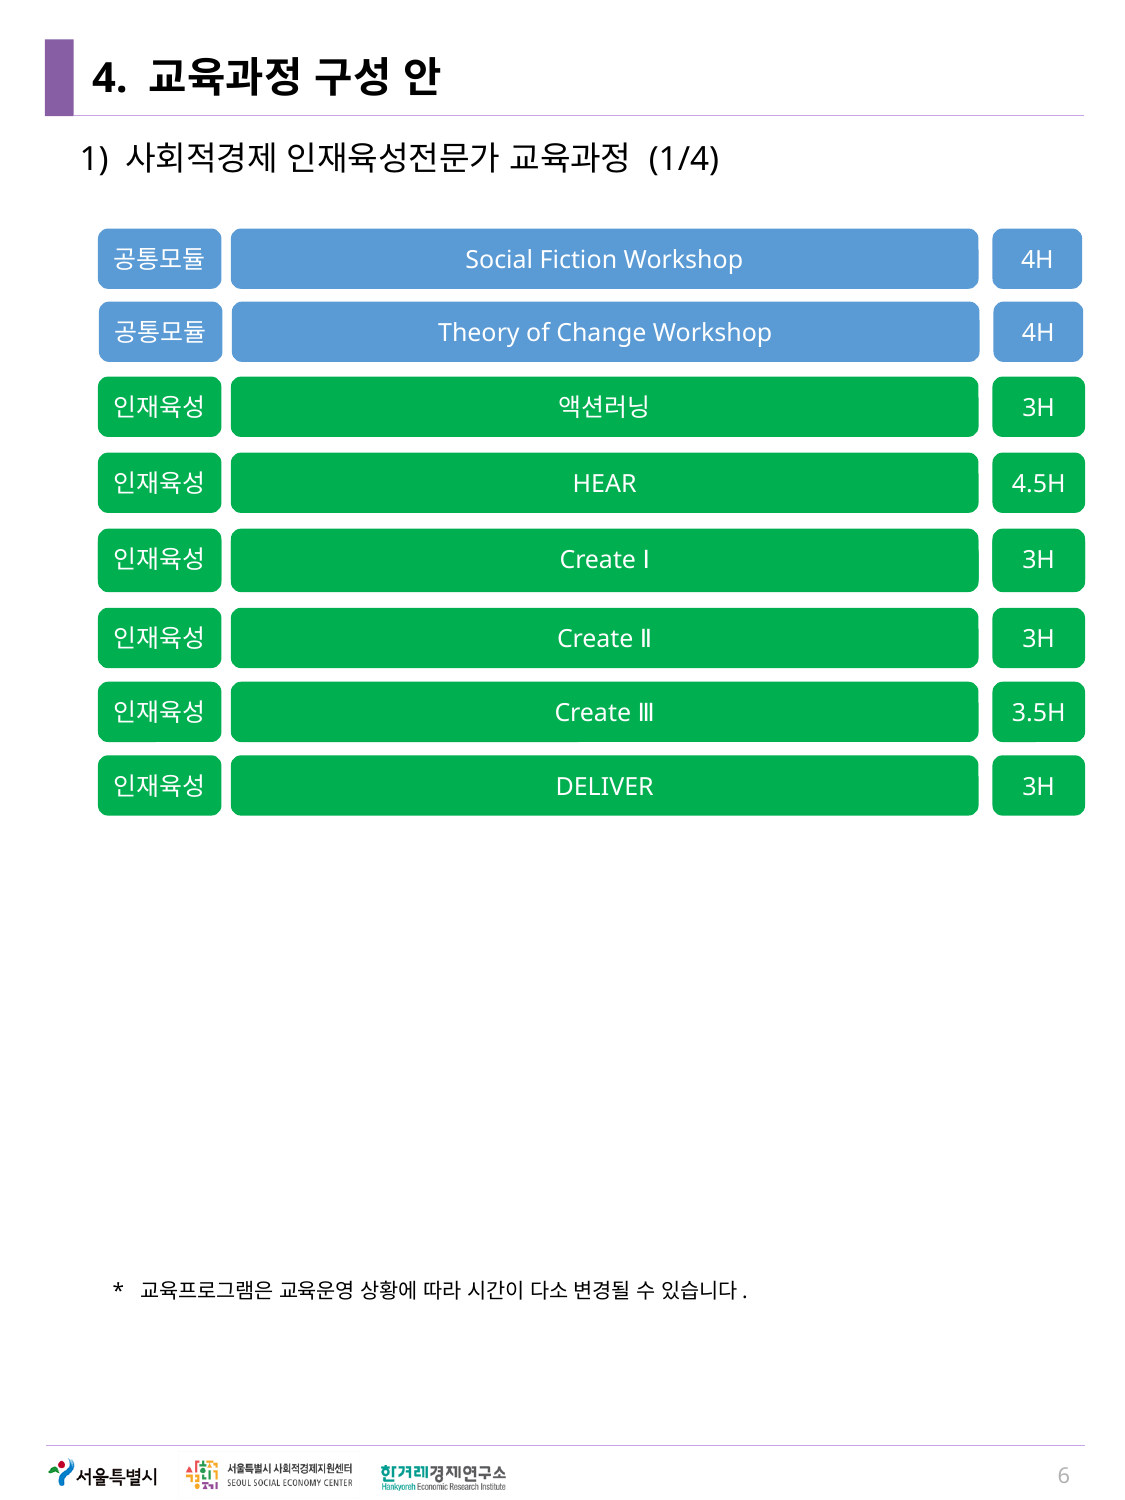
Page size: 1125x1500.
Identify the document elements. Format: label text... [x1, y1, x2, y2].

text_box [97, 607, 1086, 669]
picture [48, 1457, 157, 1486]
text_box * 교육프로그램은 교육운영 상황에 따라 시간이 다소 변경될 수 있습니다. [97, 1273, 1055, 1311]
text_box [98, 301, 1084, 362]
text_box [97, 681, 1086, 743]
slide_number 6 [832, 1436, 1086, 1500]
picture [178, 1451, 360, 1499]
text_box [97, 228, 1083, 289]
picture [381, 1465, 506, 1491]
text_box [97, 755, 1086, 816]
text_box 1) 사회적경제 인재육성전문가 교육과정 (1/4) [64, 130, 734, 185]
title 4. 교육과정 구성 안 [77, 49, 1034, 110]
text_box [97, 589, 1086, 593]
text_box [97, 376, 1086, 437]
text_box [97, 528, 1086, 589]
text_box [97, 452, 1086, 513]
